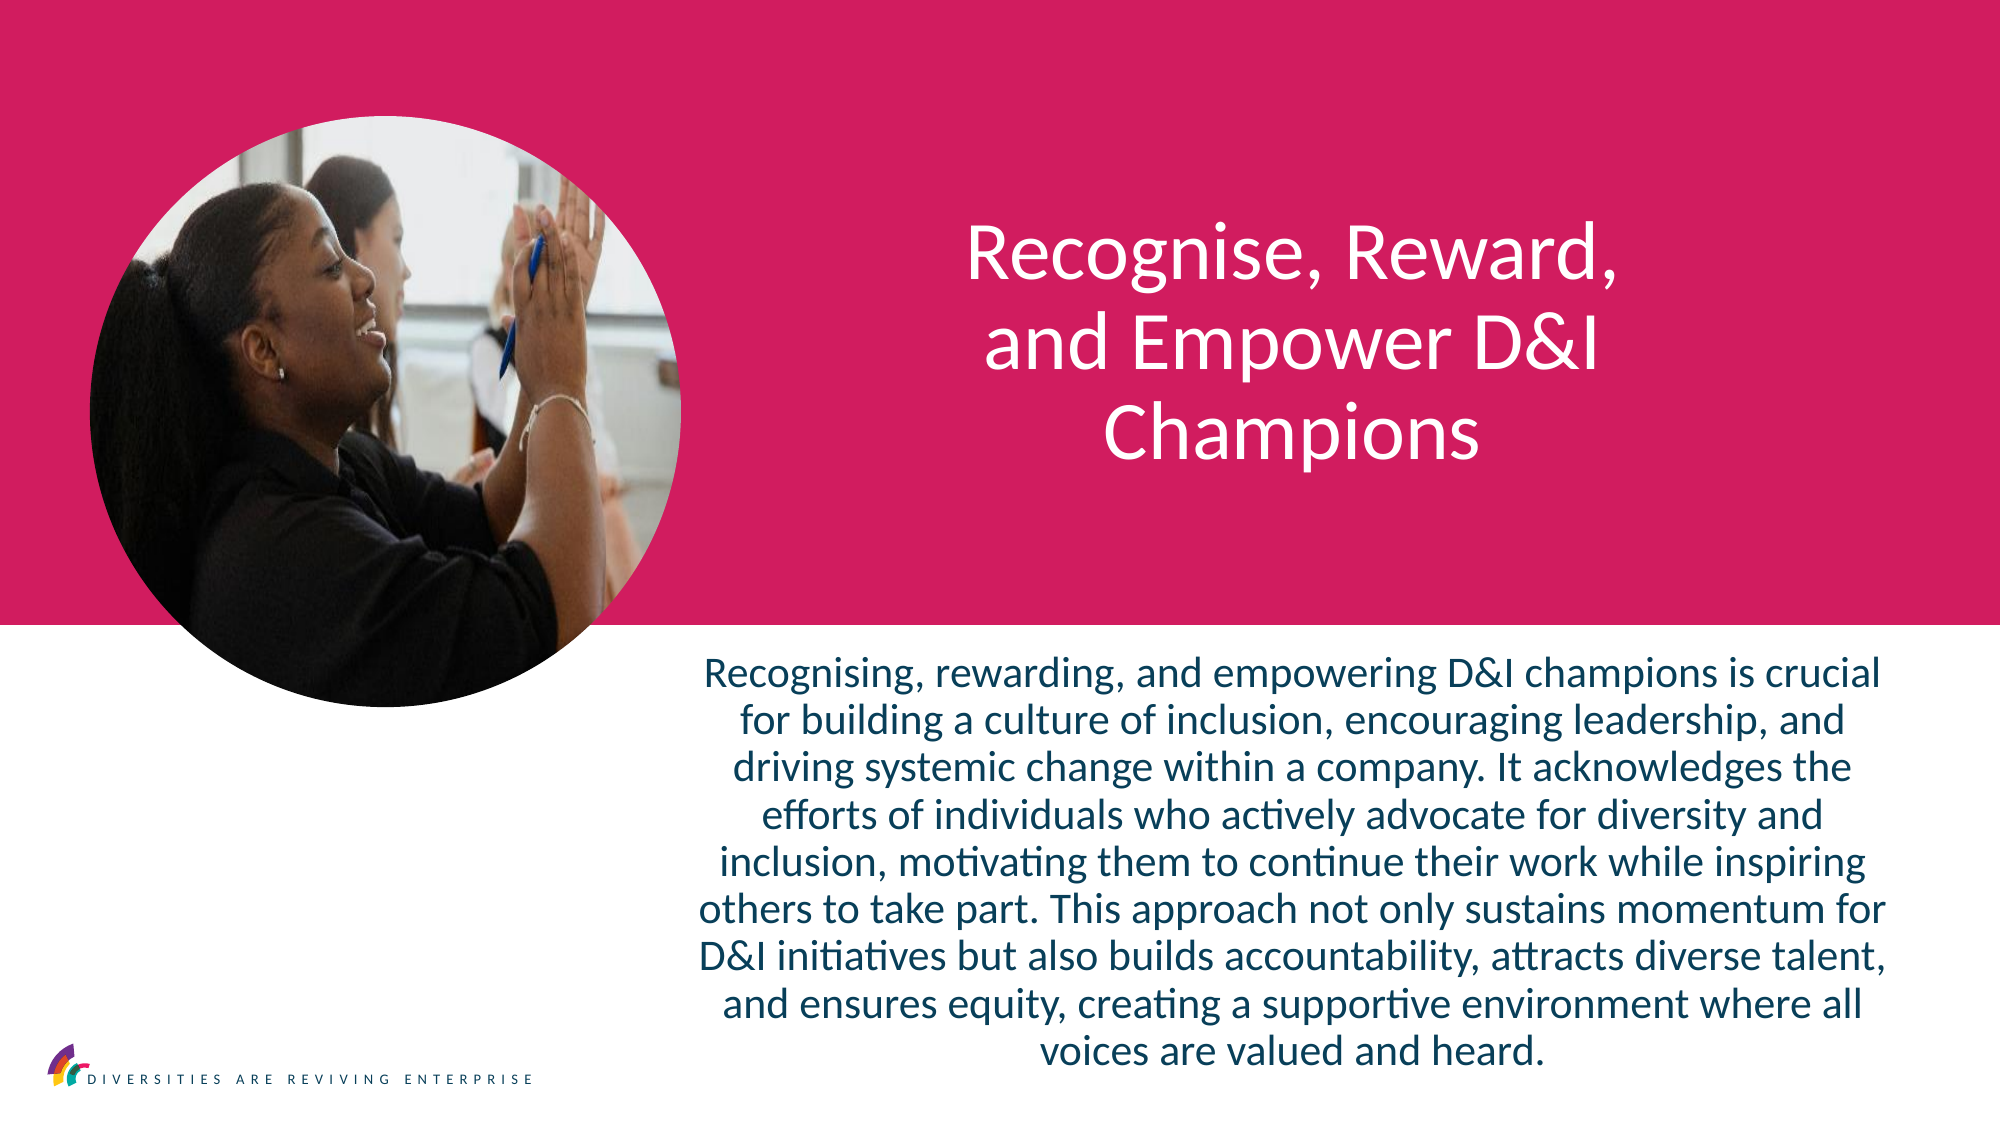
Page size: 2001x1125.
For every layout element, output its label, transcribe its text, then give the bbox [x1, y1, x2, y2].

picture [89, 116, 681, 708]
list Recognising, rewarding, and empowering D&I champions is crucial for building a culture of inclusion, encouraging leadership, and driving systemic change within a company. It acknowledges the efforts of individuals who actively advocate for diversity and inclusion, motivating them to continue their work while inspiring others to take part. This approach not only sustains momentum for D&I initiatives but also builds accountability, attracts diverse talent, and ensures equity, creating a supportive environment where all voices are valued and heard. [681, 642, 1922, 708]
list Recognise, Reward, and Empower D&I Champions [878, 297, 1708, 499]
